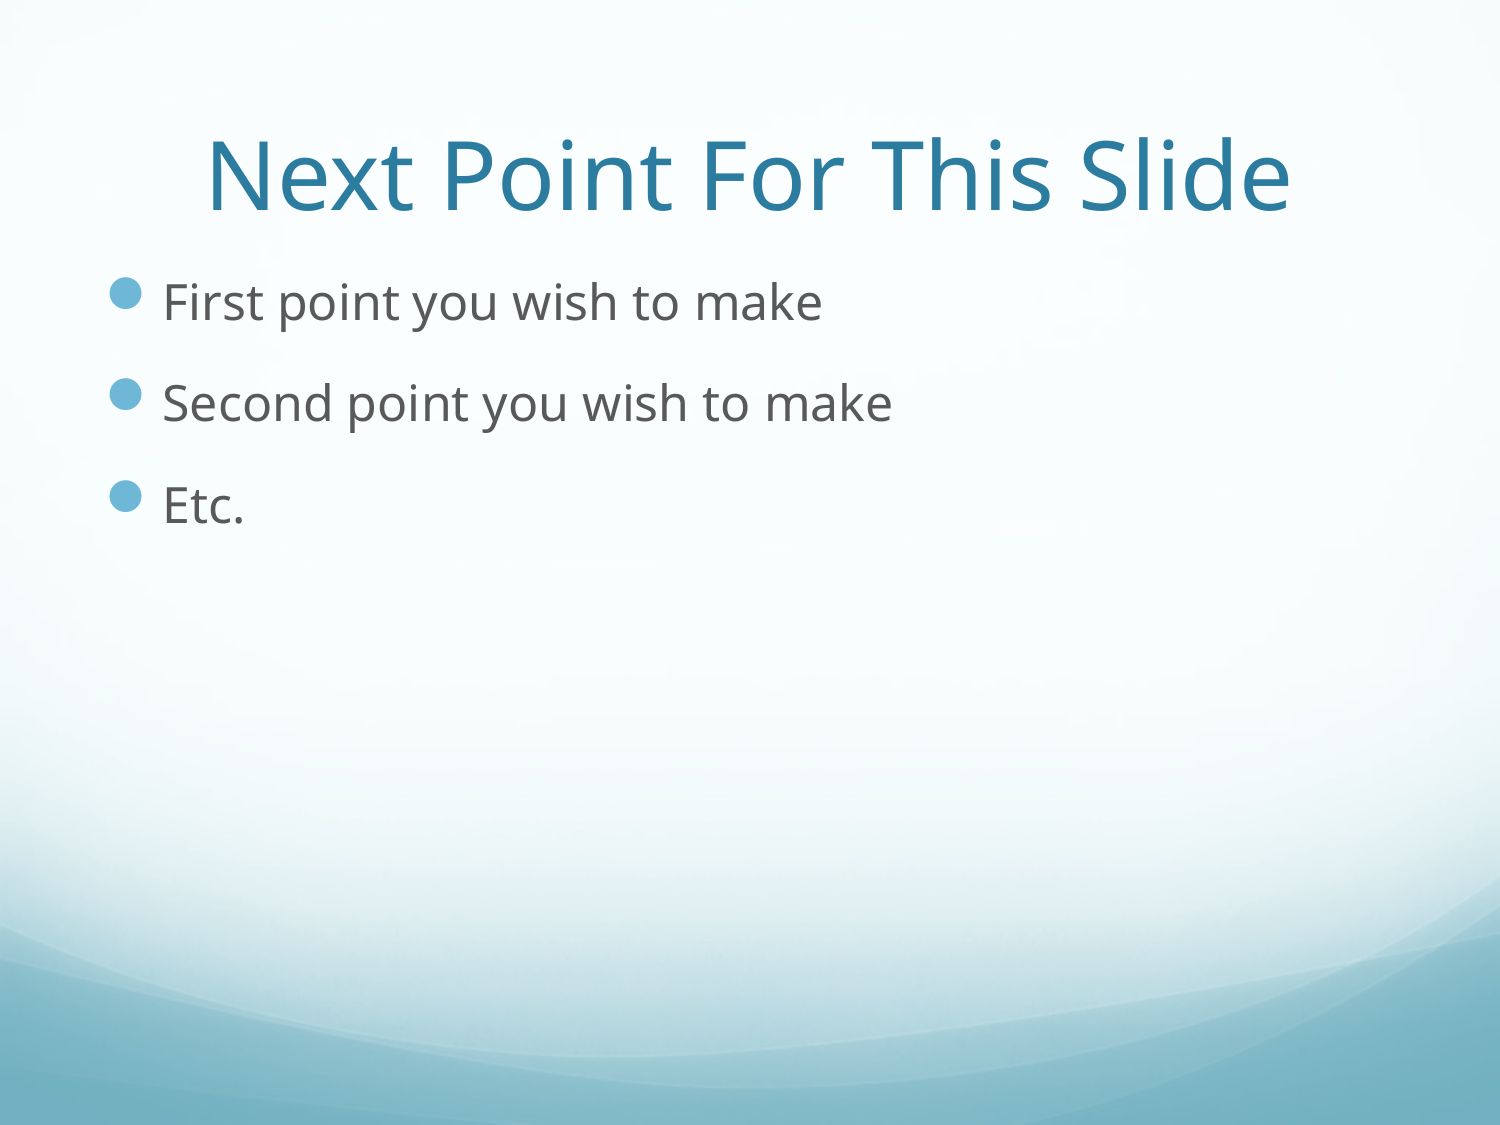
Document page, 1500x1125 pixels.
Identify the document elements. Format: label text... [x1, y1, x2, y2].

title Next Point For This Slide [90, 17, 1410, 237]
list First point you wish to make Second point you wish to make Etc. [90, 262, 1410, 975]
